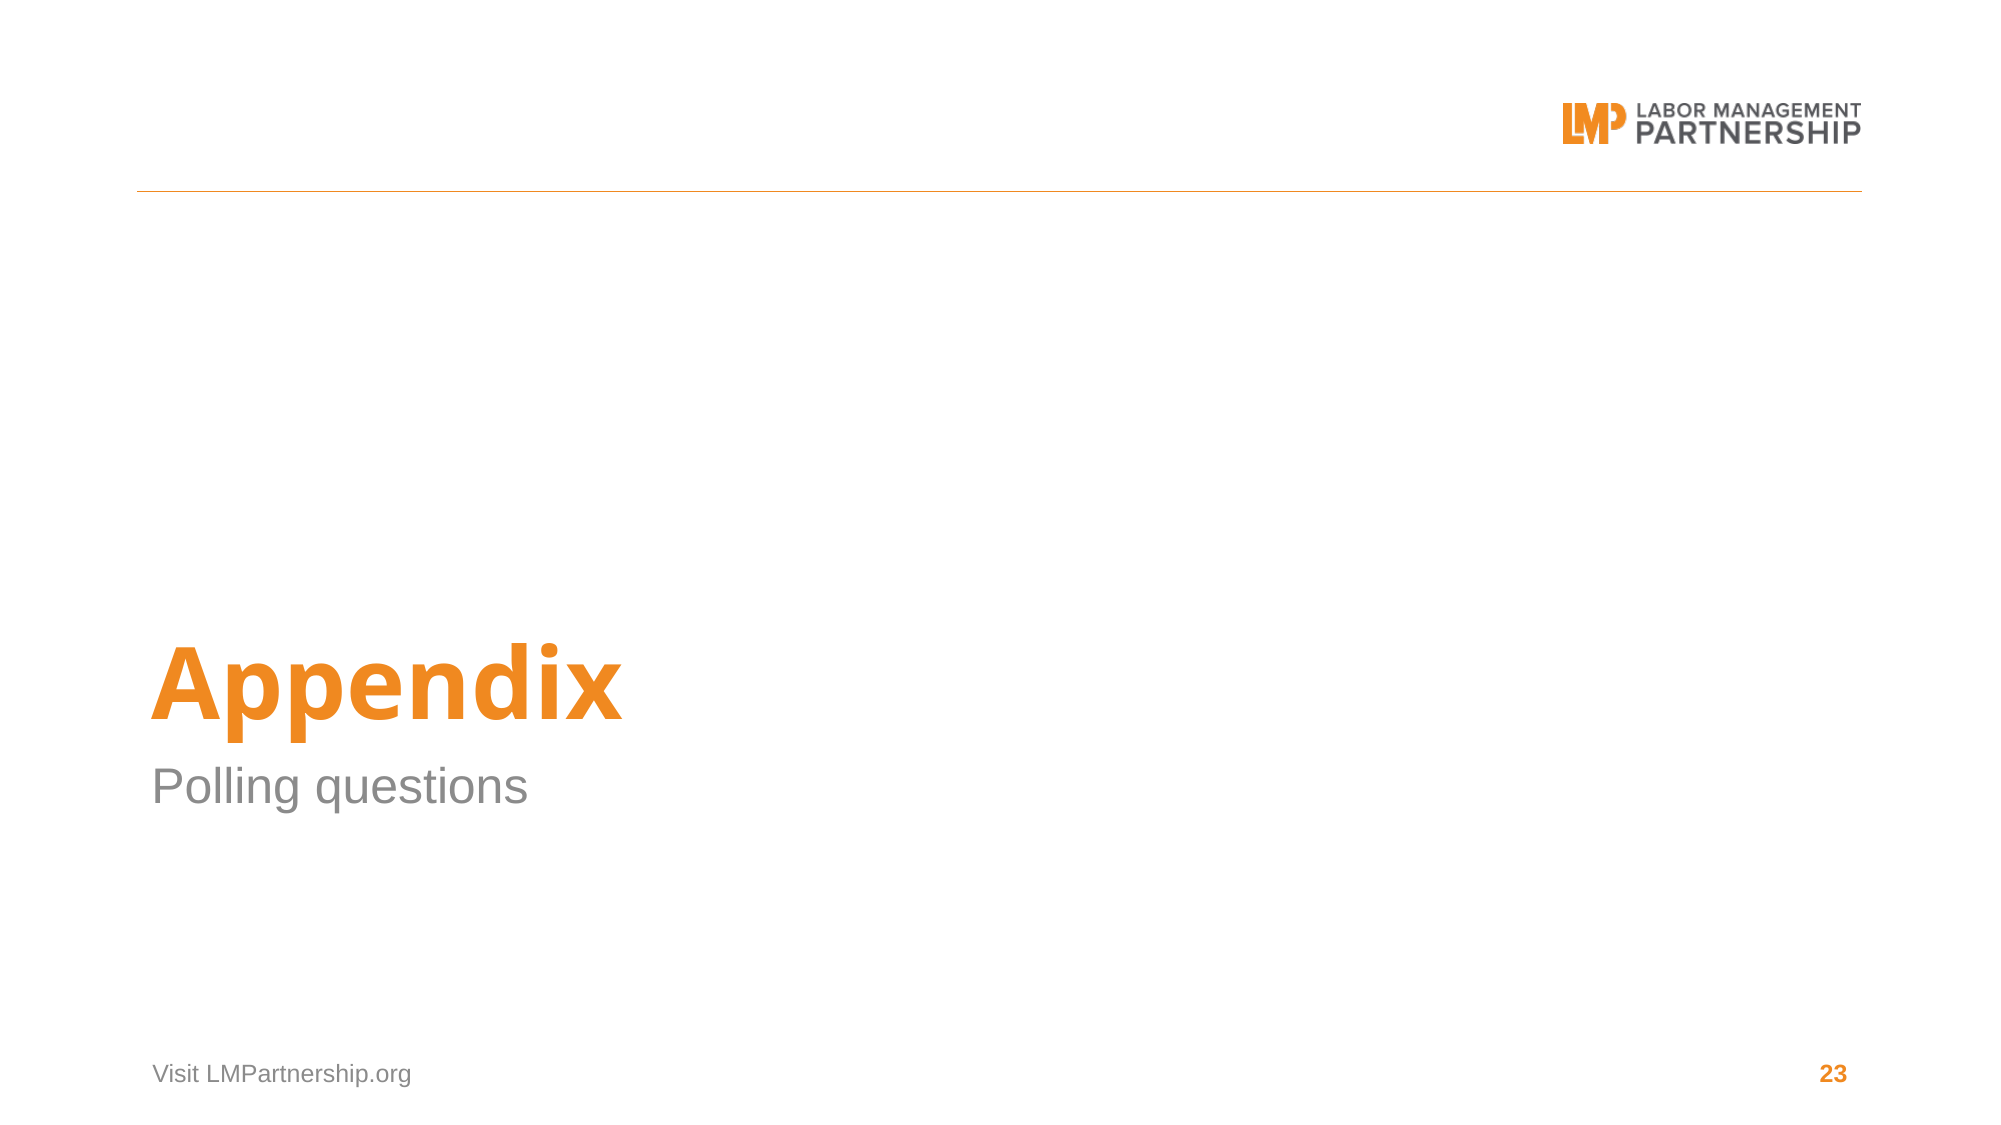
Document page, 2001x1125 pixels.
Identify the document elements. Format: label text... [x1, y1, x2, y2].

picture [1562, 103, 1863, 144]
footer Visit LMPartnership.org [137, 1042, 813, 1103]
title Appendix [136, 280, 1862, 749]
slide_number 23 [1412, 1042, 1863, 1103]
list Polling questions [136, 752, 1862, 999]
